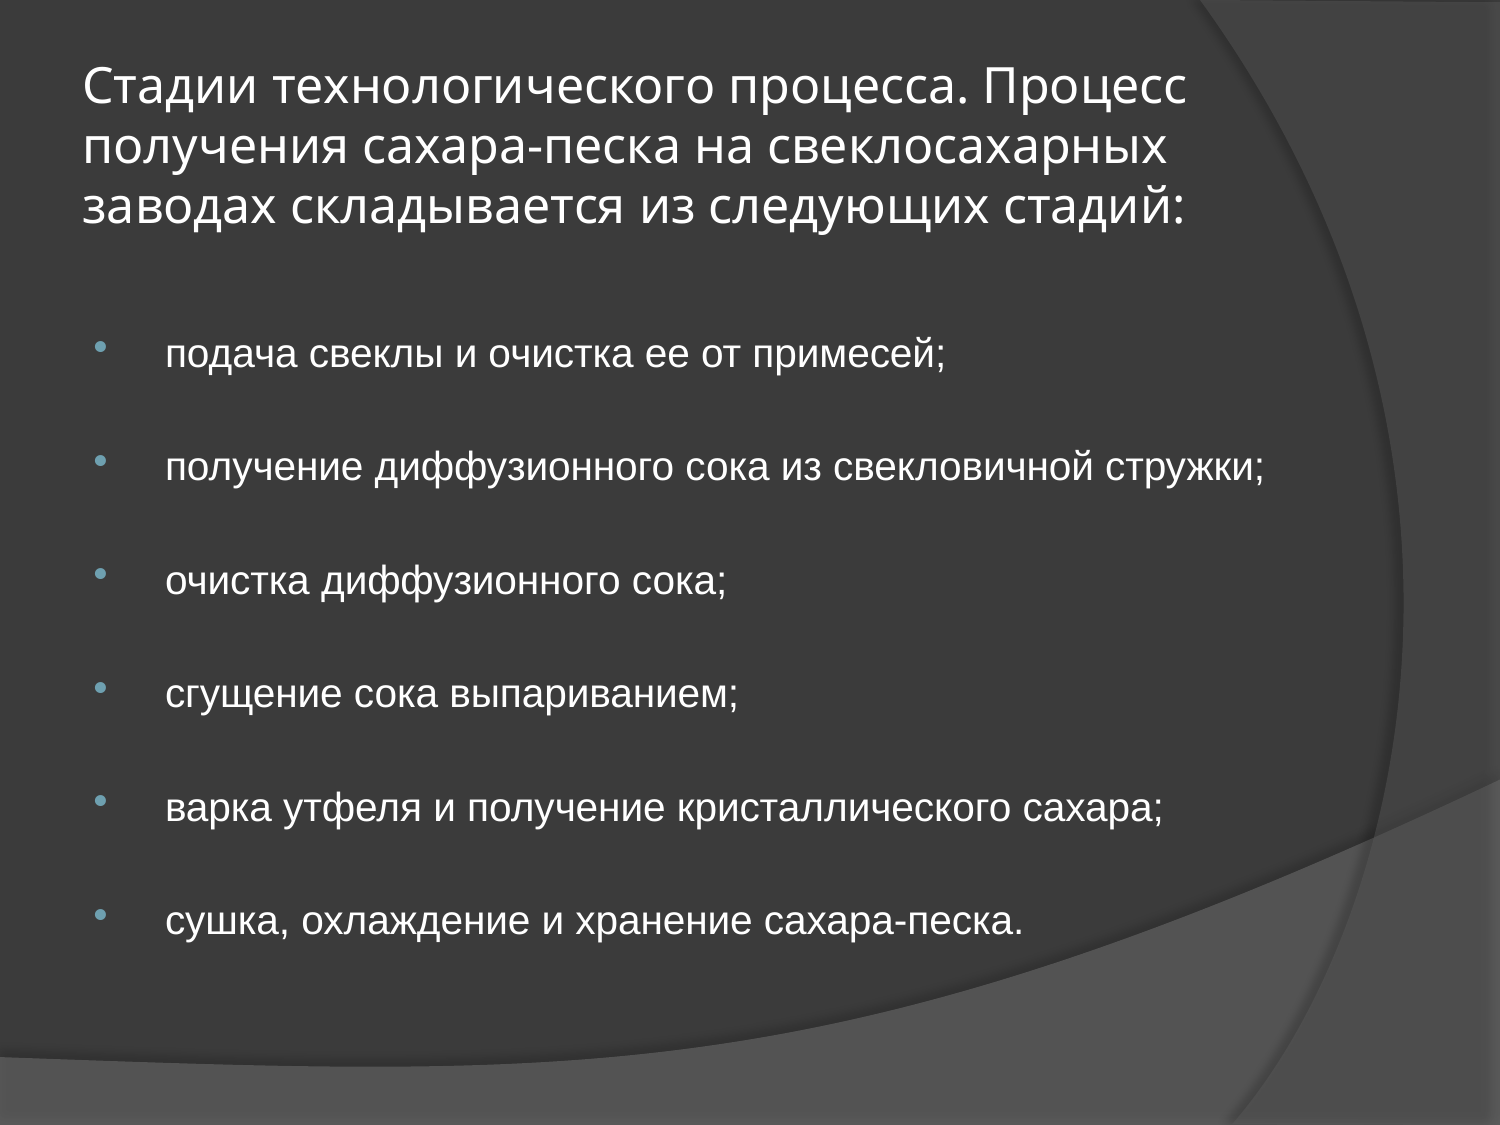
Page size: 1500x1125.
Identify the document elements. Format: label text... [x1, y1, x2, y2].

list подача свеклы и очистка ее от примесей; получение диффузионного сока из свекловичной стружки; очистка диффузионного сока; сгущение сока выпариванием; варка утфеля и получение кристаллического сахара; сушка, охлаждение и хранение сахара-песка. [75, 262, 1300, 1005]
title Стадии технологического процесса. Процесс получения сахара-песка на свеклосахарных заводах складывается из следующих стадий: [75, 45, 1300, 262]
